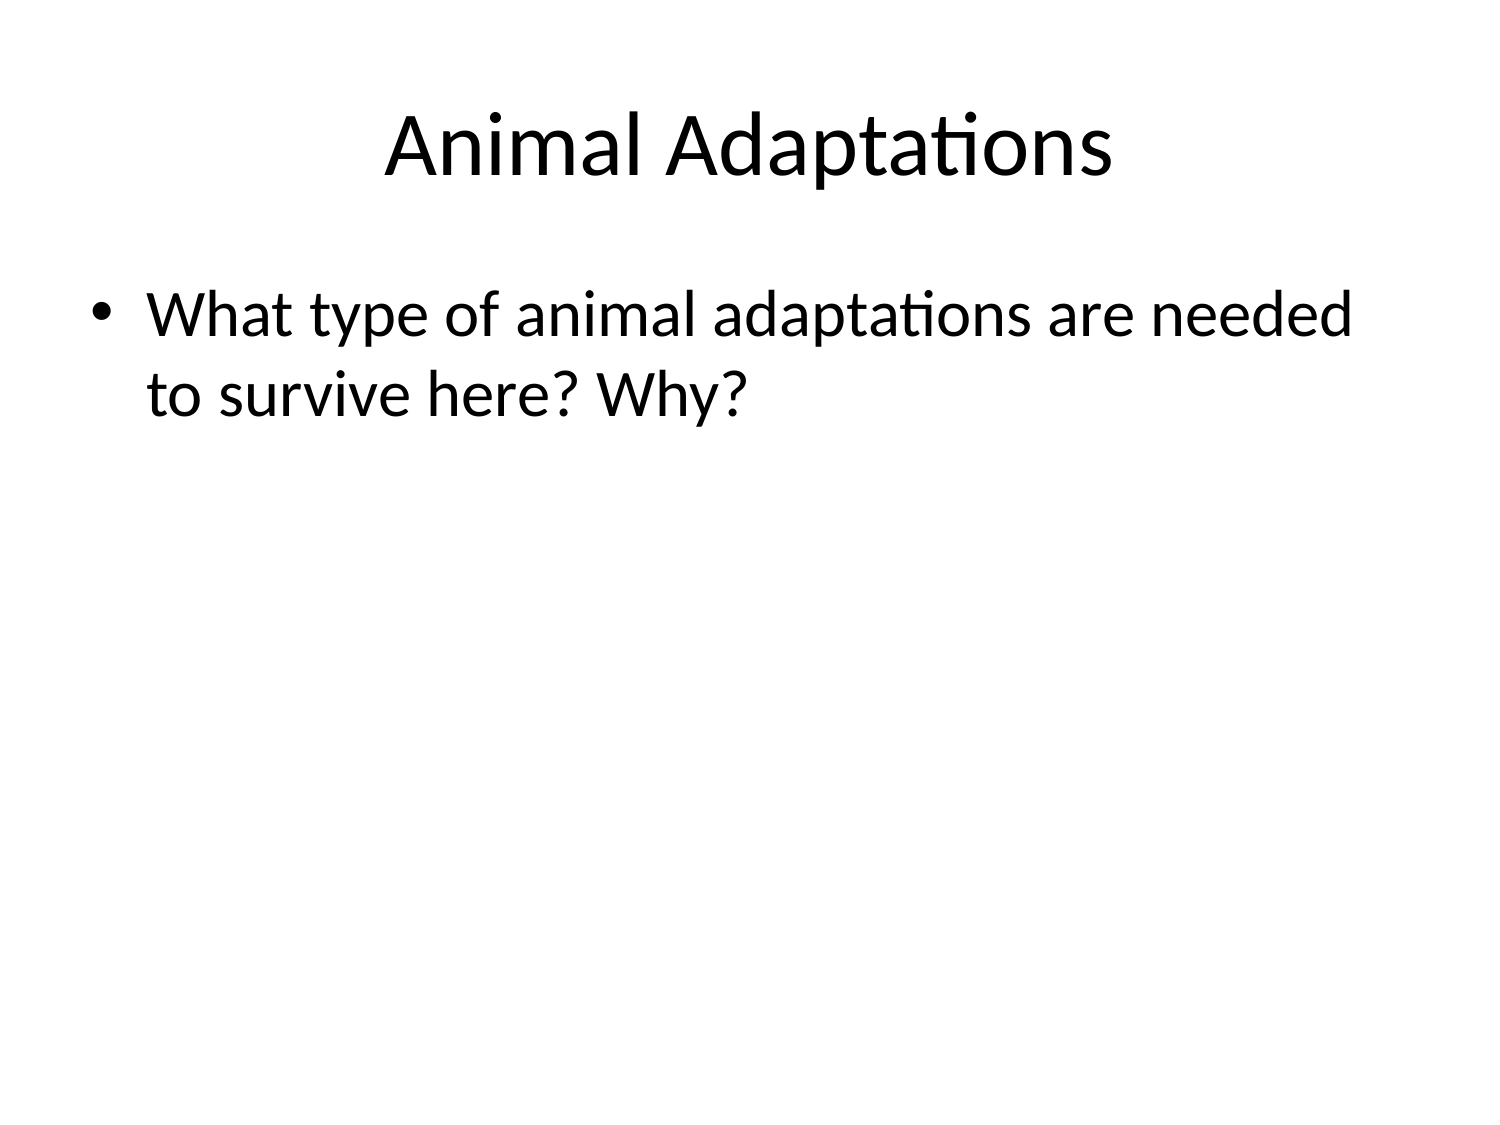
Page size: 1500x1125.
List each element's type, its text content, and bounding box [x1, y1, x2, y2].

list What type of animal adaptations are needed to survive here? Why? [75, 262, 1425, 1005]
title Animal Adaptations [75, 45, 1425, 233]
